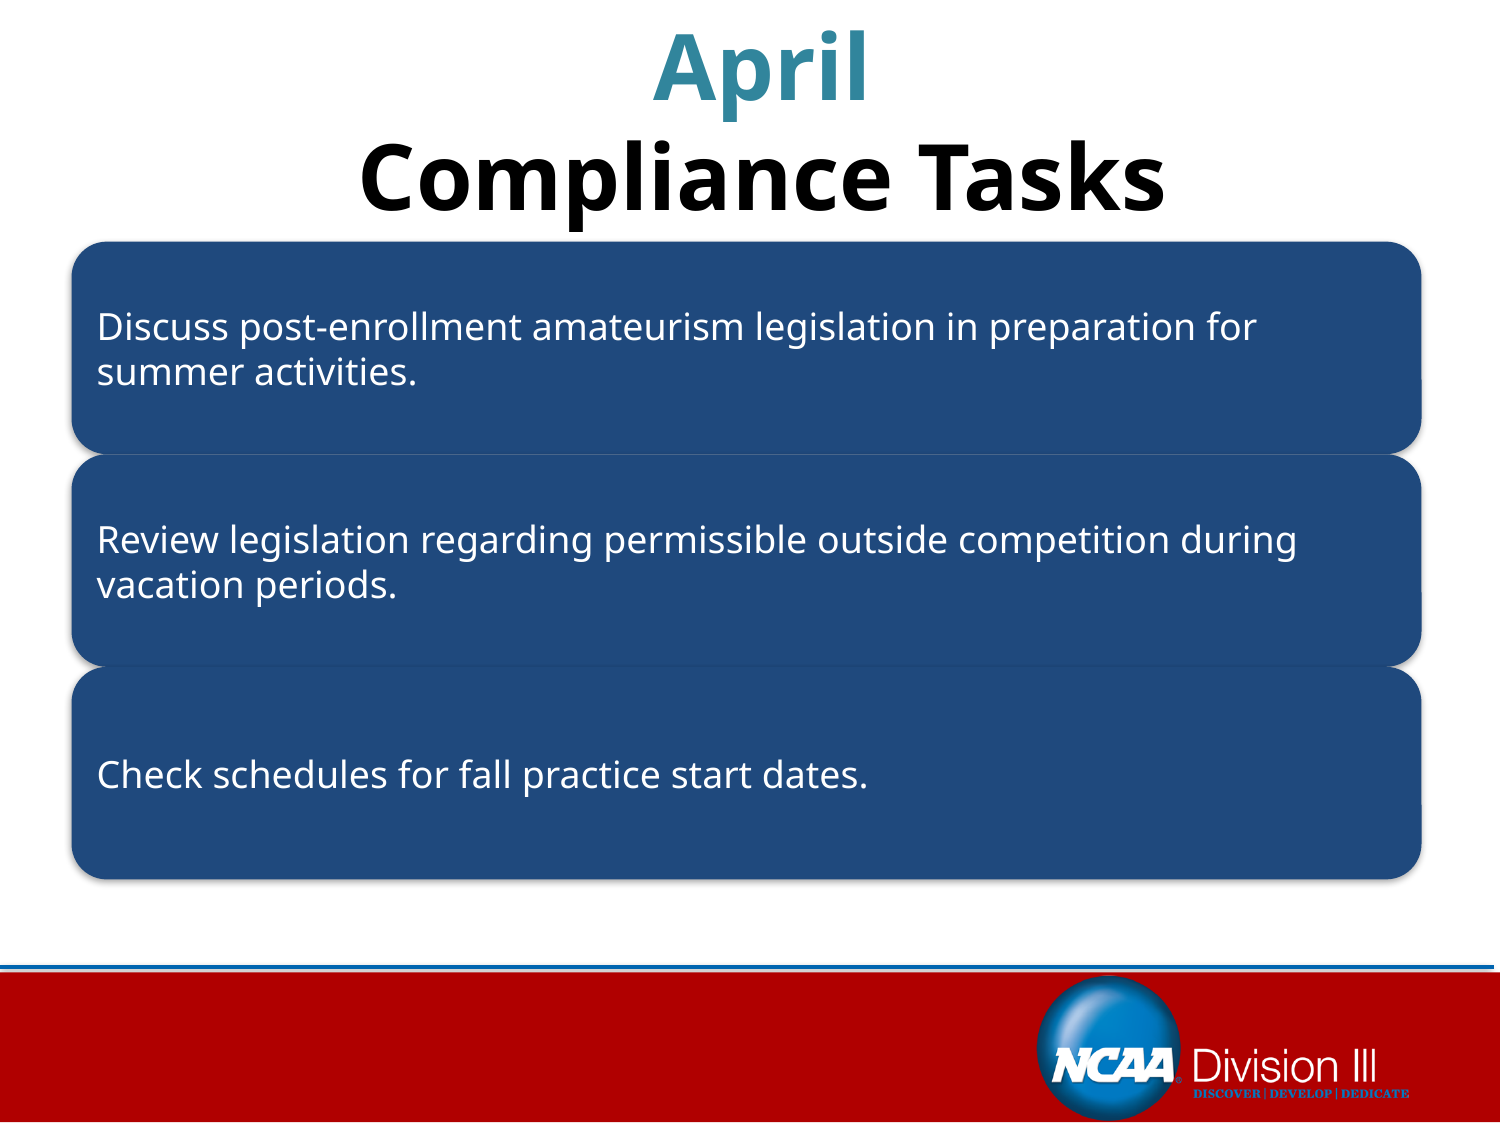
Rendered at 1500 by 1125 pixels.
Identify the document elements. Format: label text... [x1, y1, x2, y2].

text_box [71, 241, 1422, 880]
picture [1021, 947, 1423, 1125]
title April Compliance Tasks [87, 0, 1438, 238]
